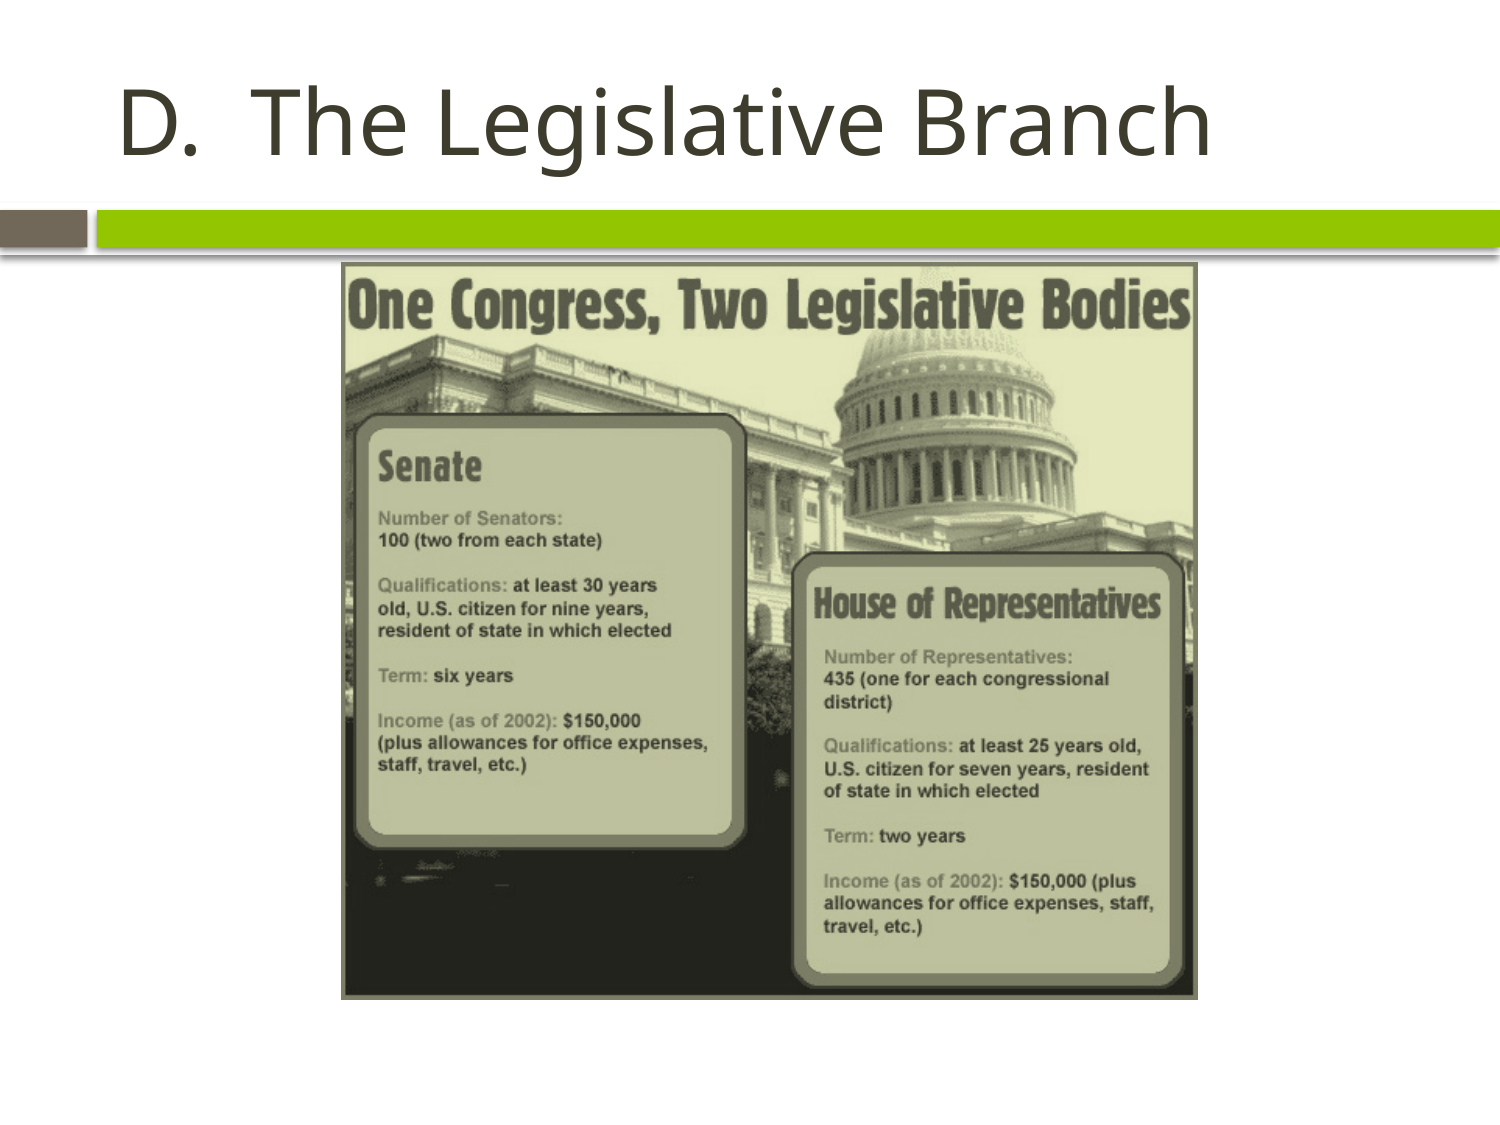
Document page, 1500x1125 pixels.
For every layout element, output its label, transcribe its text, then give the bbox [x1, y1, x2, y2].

title D. The Legislative Branch [100, 37, 1438, 200]
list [341, 262, 1198, 1001]
